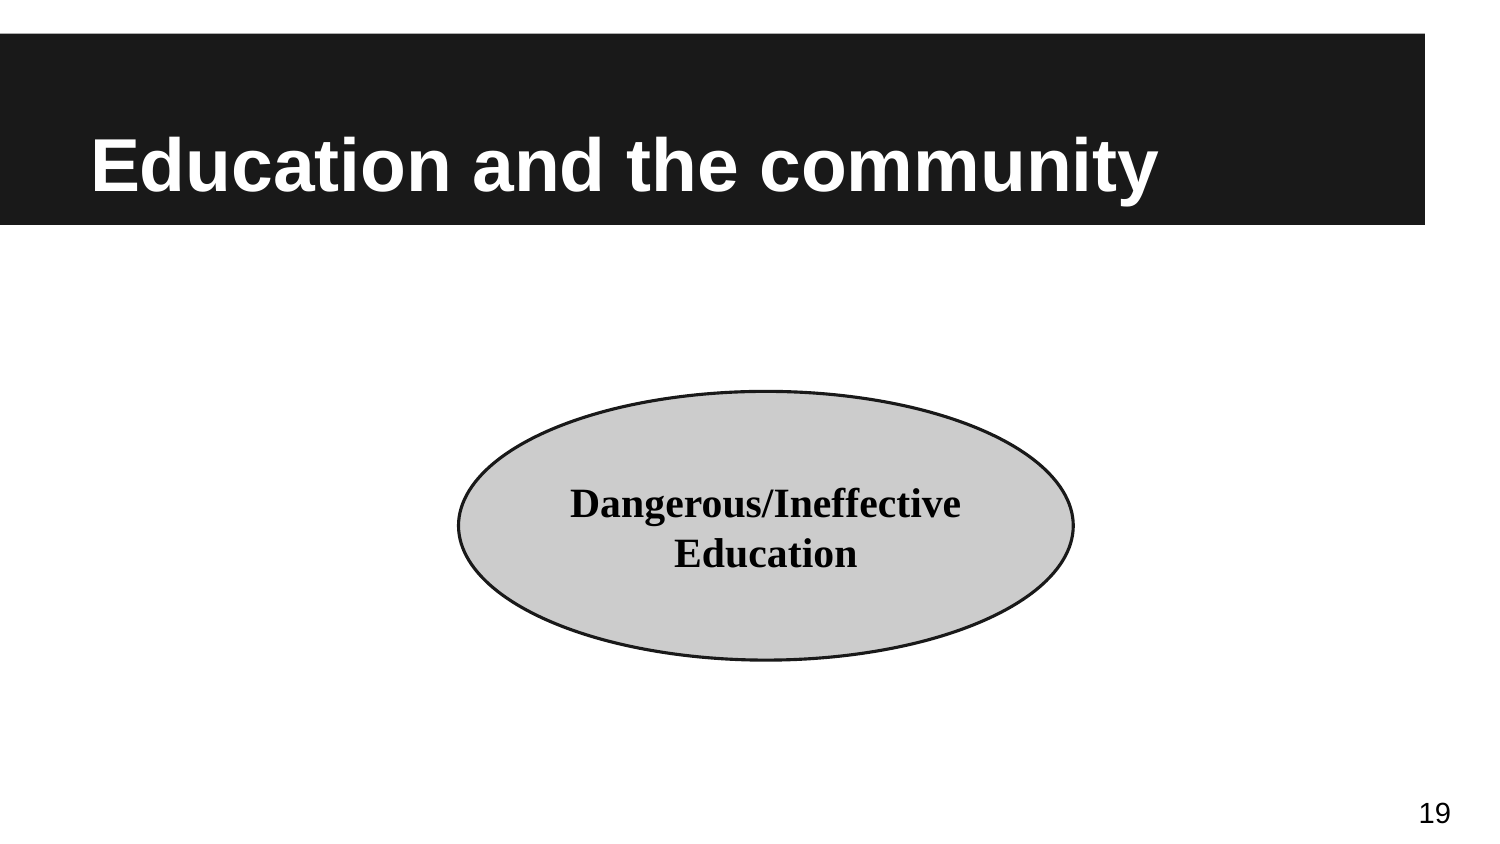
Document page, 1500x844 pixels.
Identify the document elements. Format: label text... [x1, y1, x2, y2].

text_box Dangerous/Ineffective Education [458, 391, 1074, 661]
title Education and the community [75, 33, 1425, 221]
slide_number 19 [1403, 779, 1494, 844]
